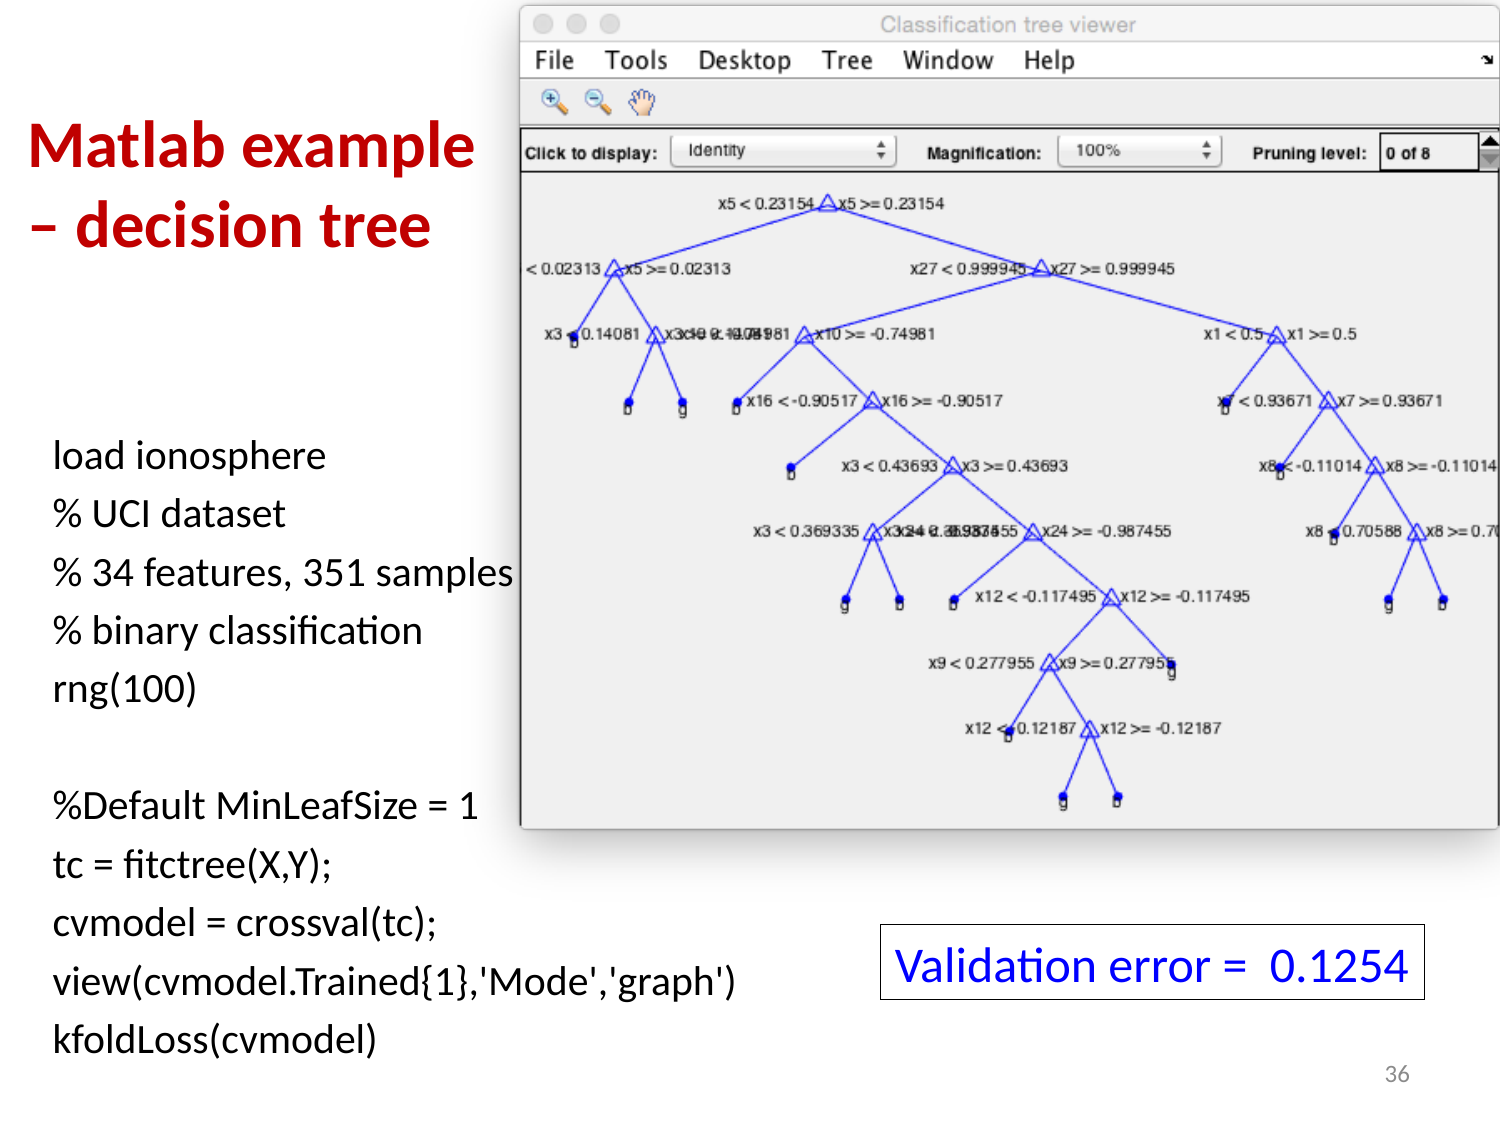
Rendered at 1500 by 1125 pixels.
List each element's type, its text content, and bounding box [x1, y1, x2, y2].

text_box Validation error = 0.1254 [880, 924, 1425, 1000]
title Matlab example – decision tree [12, 87, 444, 275]
slide_number 36 [1074, 1042, 1425, 1103]
list load ionosphere % UCI dataset % 34 features, 351 samples % binary classification rng(100) %Default MinLeafSize = 1 tc = fitctree(X,Y); cvmodel = crossval(tc); view(cvmodel.Trained{1},'Mode','graph') kfoldLoss(cvmodel) [37, 420, 1388, 1125]
picture [449, 0, 1500, 913]
